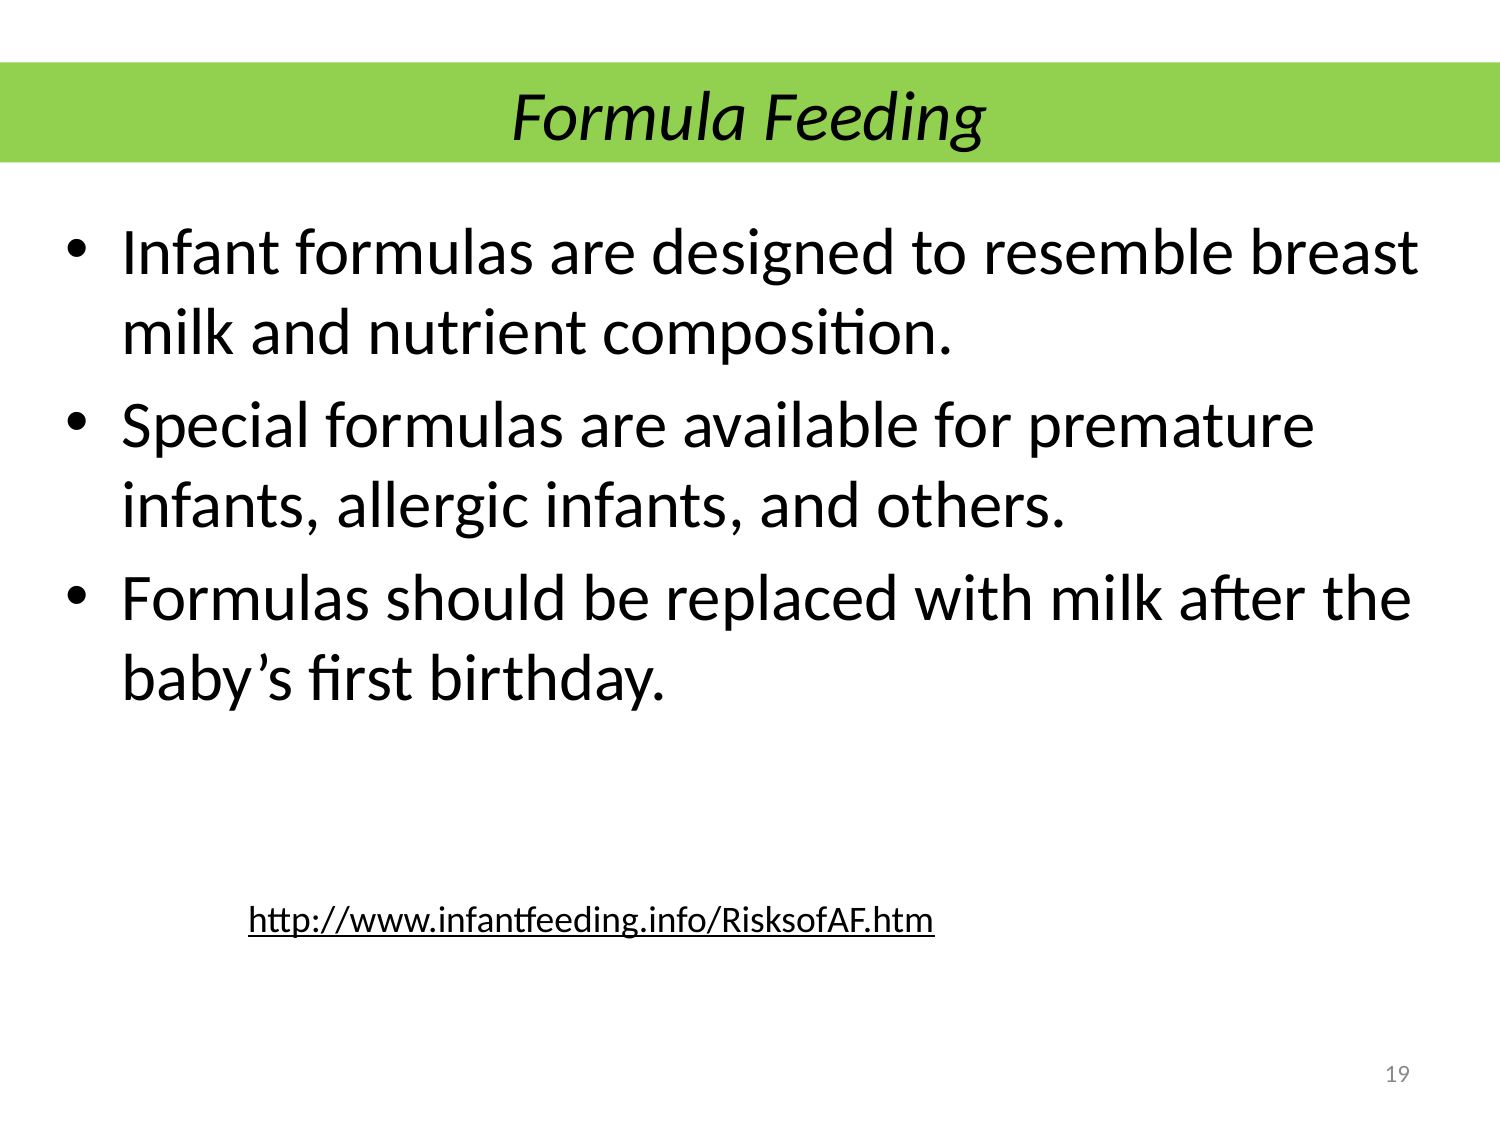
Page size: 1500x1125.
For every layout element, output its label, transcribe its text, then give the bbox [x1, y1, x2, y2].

title Formula Feeding [0, 62, 1500, 163]
list Infant formulas are designed to resemble breast milk and nutrient composition. Special formulas are available for premature infants, allergic infants, and others. Formulas should be replaced with milk after the baby’s first birthday. [50, 200, 1450, 797]
text_box http://www.infantfeeding.info/RisksofAF.htm [233, 887, 959, 948]
slide_number 19 [1074, 1042, 1425, 1103]
